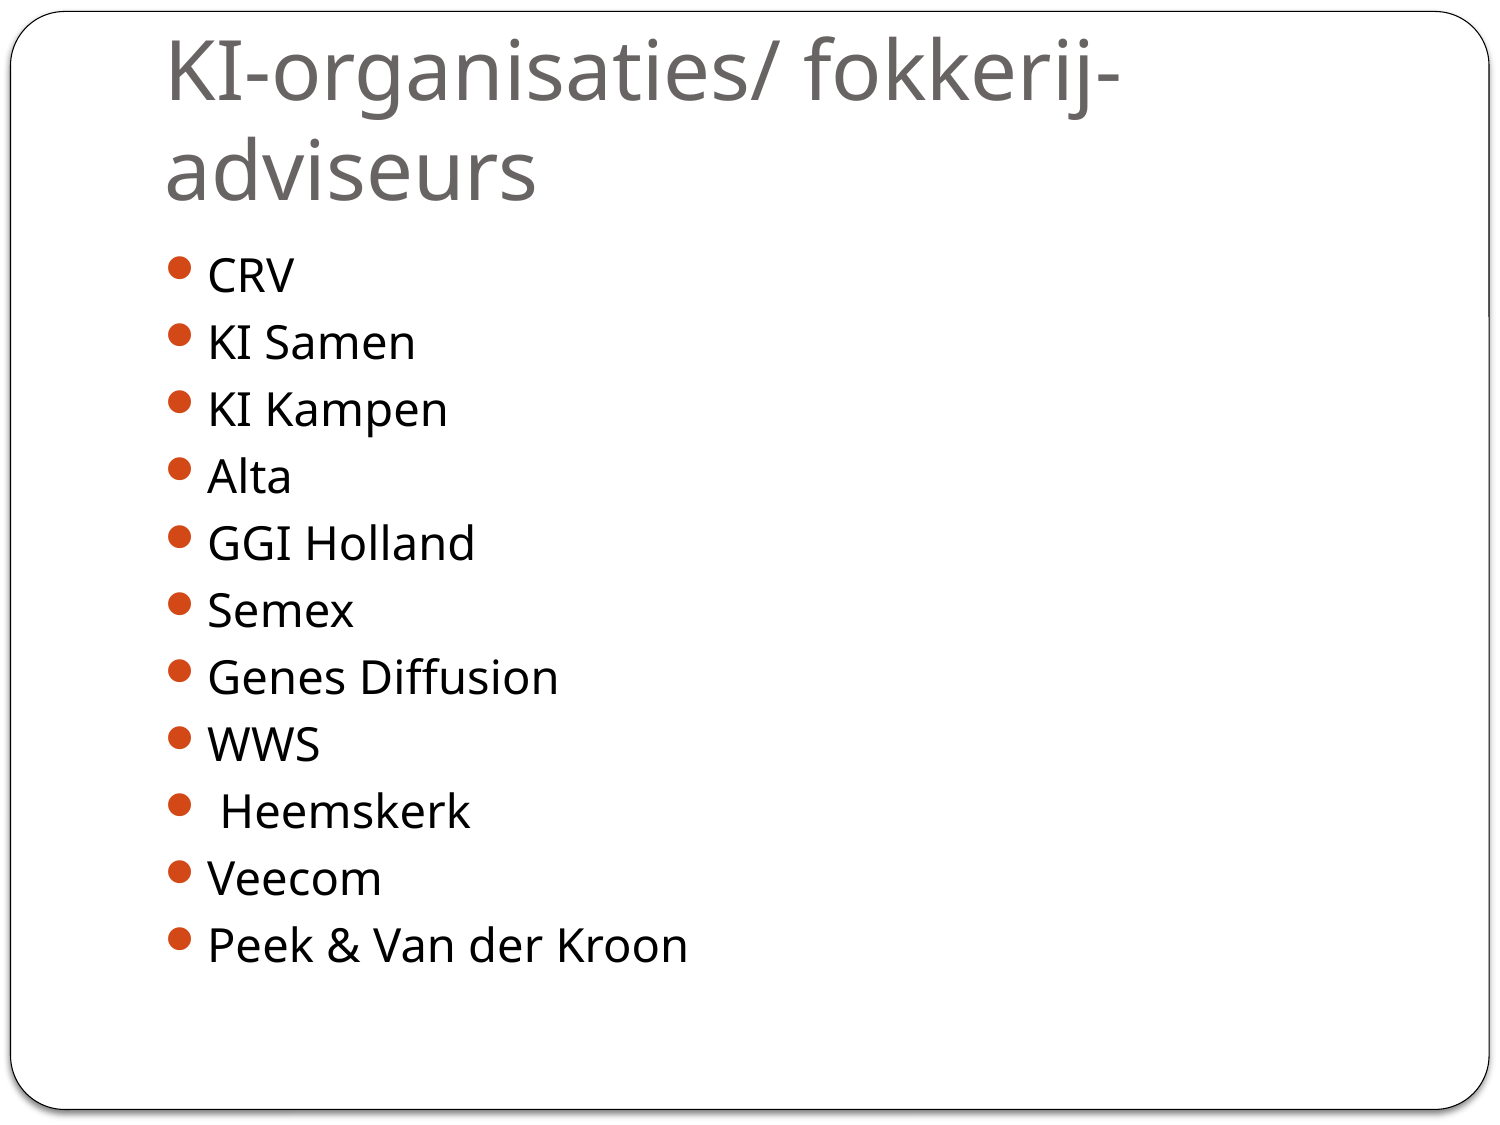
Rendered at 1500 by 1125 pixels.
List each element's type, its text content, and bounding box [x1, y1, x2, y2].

title KI-organisaties/ fokkerij-adviseurs [150, 45, 1425, 233]
list CRV KI Samen KI Kampen Alta GGI Holland Semex Genes Diffusion WWS Heemskerk Veecom Peek & Van der Kroon [150, 237, 1425, 988]
